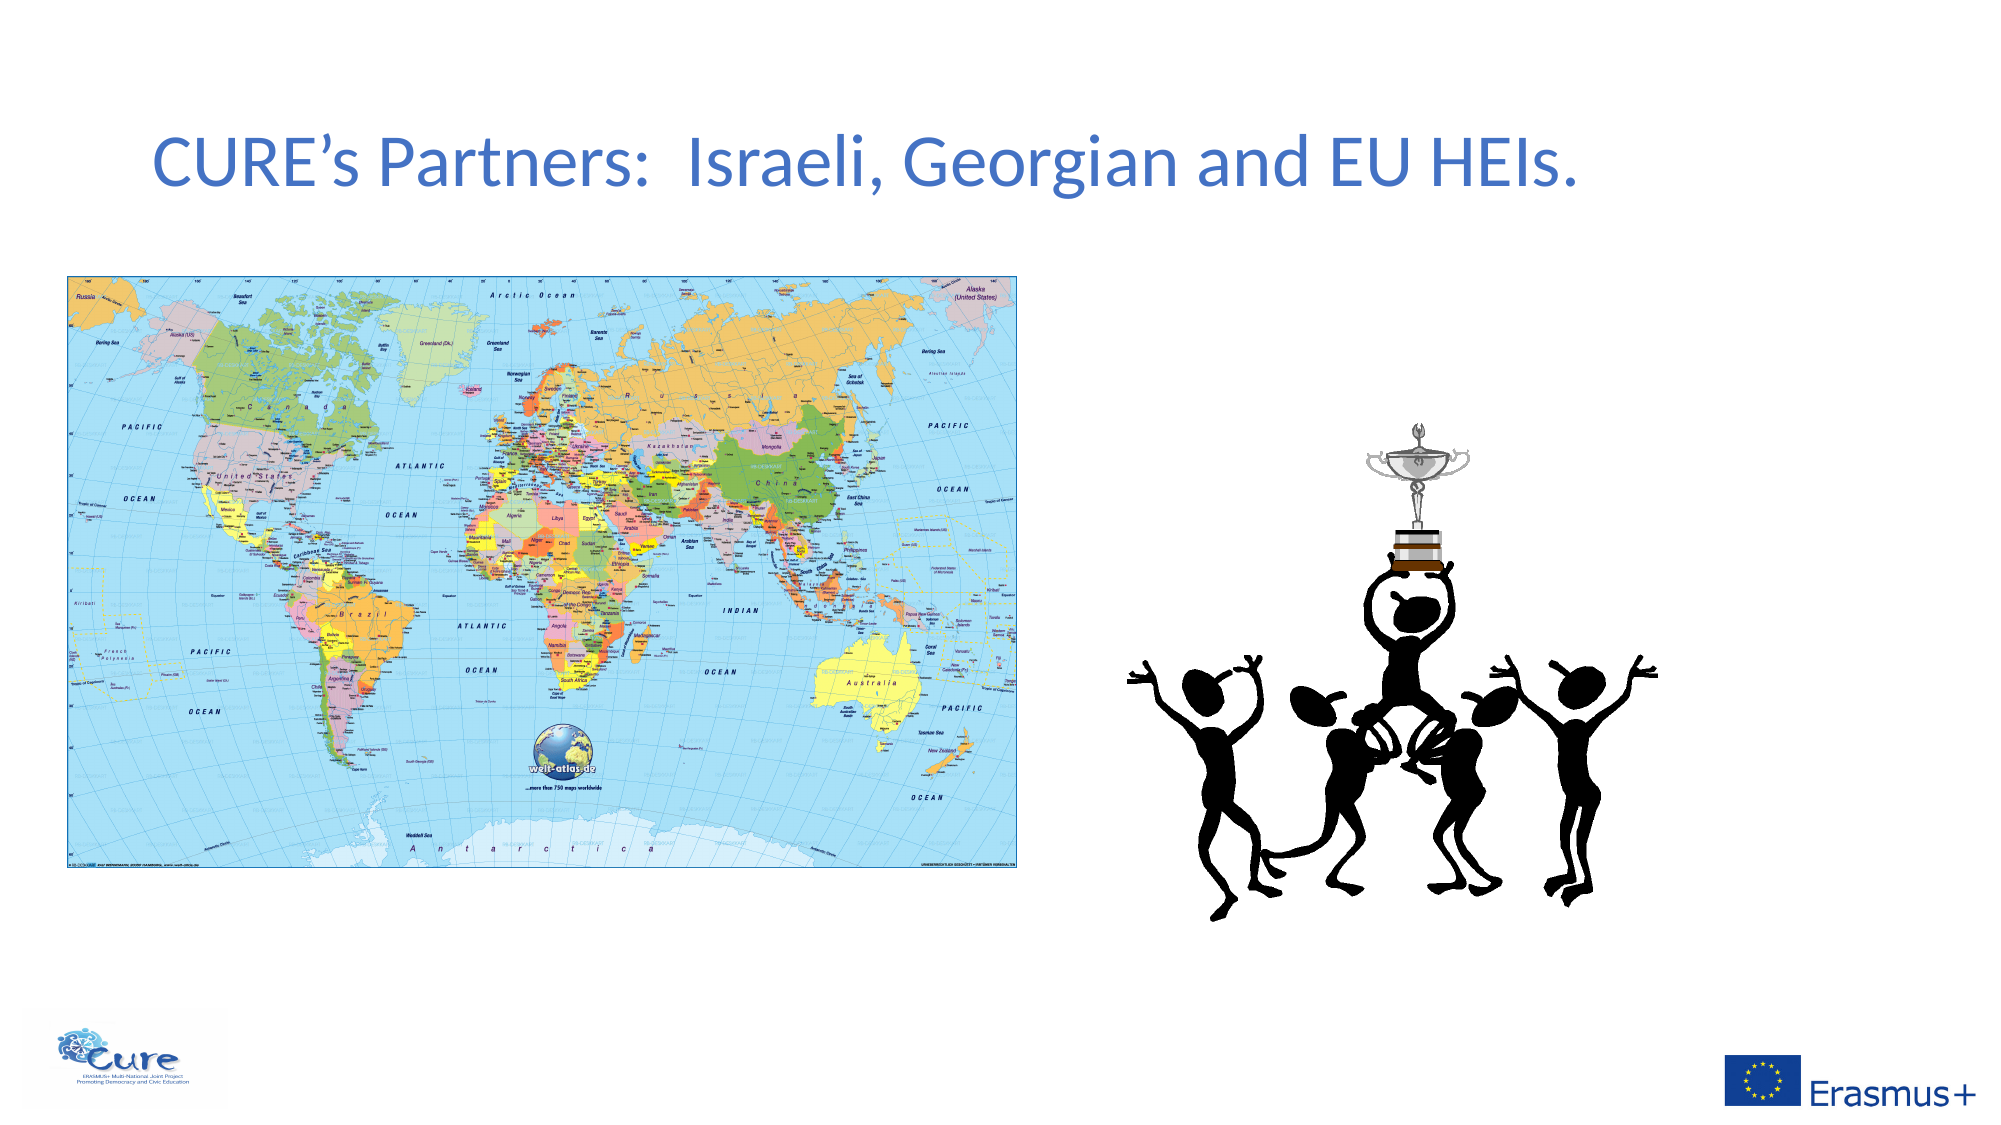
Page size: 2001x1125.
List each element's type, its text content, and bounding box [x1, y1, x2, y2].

picture [1710, 1042, 2000, 1125]
picture [1127, 422, 1658, 922]
picture [22, 1008, 228, 1109]
picture [67, 276, 1017, 868]
title CURE’s Partners: Israeli, Georgian and EU HEIs. [137, 53, 1863, 272]
